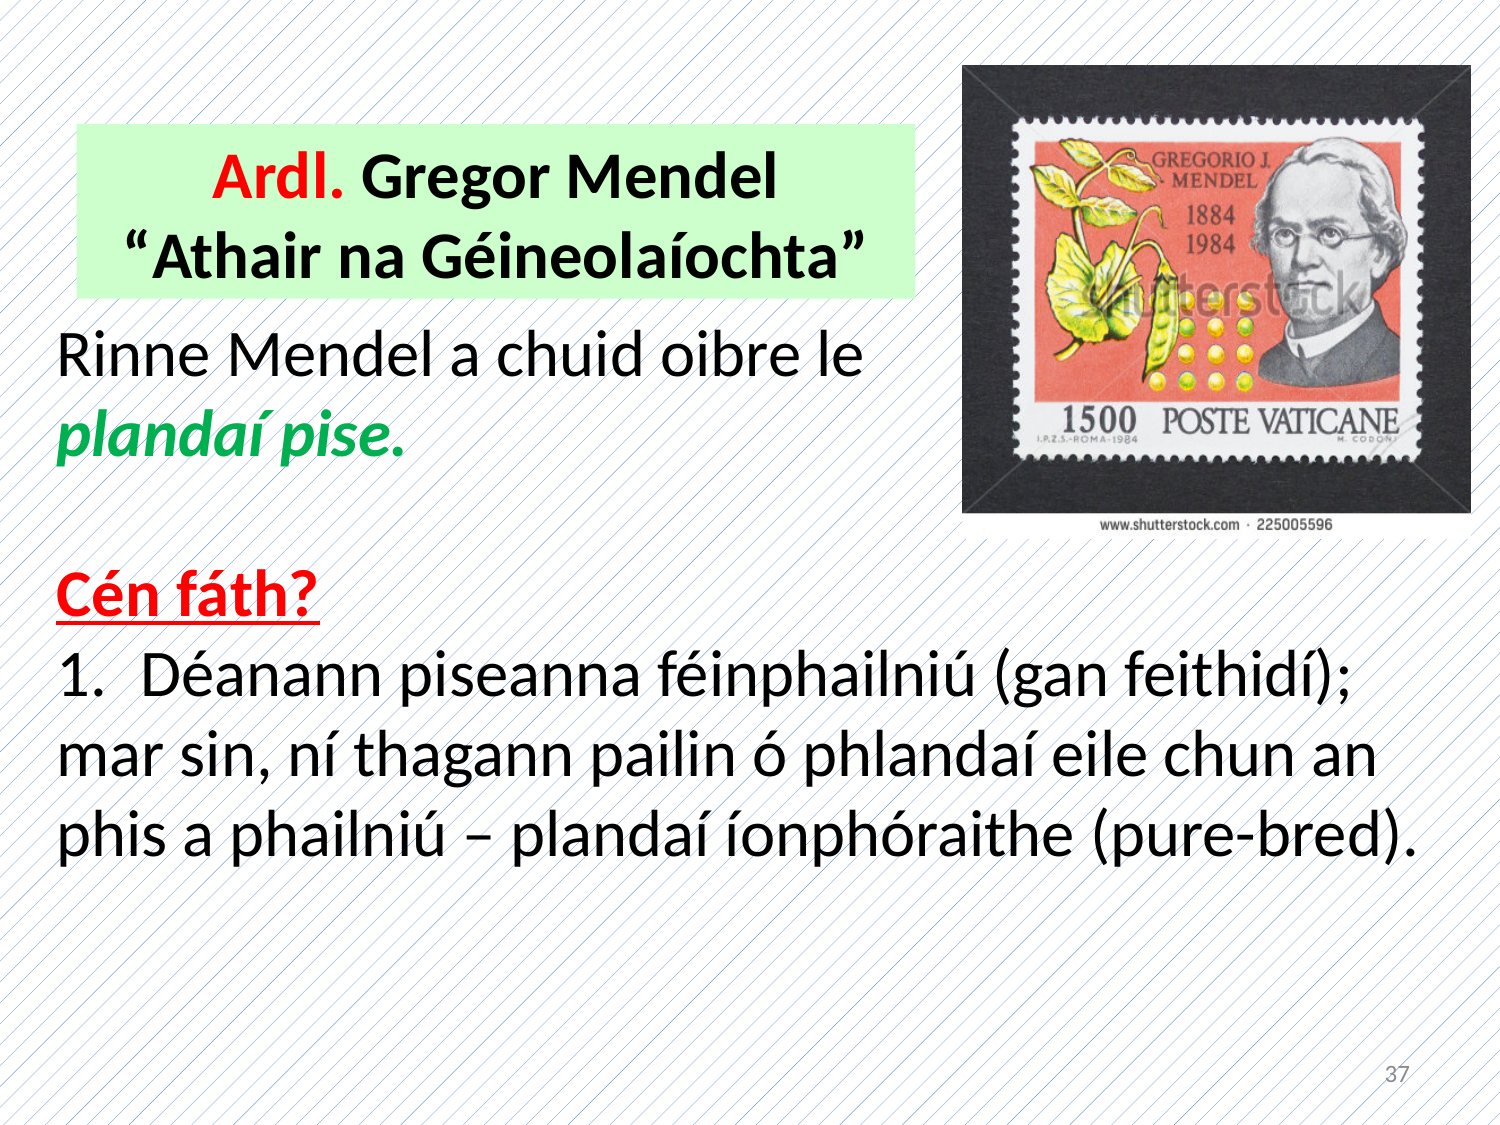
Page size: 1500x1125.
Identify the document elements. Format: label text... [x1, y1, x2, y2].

picture [962, 64, 1471, 540]
text_box Ardl. Gregor Mendel “Athair na Géineolaíochta” [76, 124, 916, 299]
text_box Rinne Mendel a chuid oibre le plandaí pise. Cén fáth? Déanann piseanna féinphailniú (gan feithidí); mar sin, ní thagann pailin ó phlandaí eile chun an phis a phailniú – plandaí íonphóraithe (pure-bred). [41, 302, 1435, 923]
slide_number 37 [1074, 1042, 1425, 1103]
